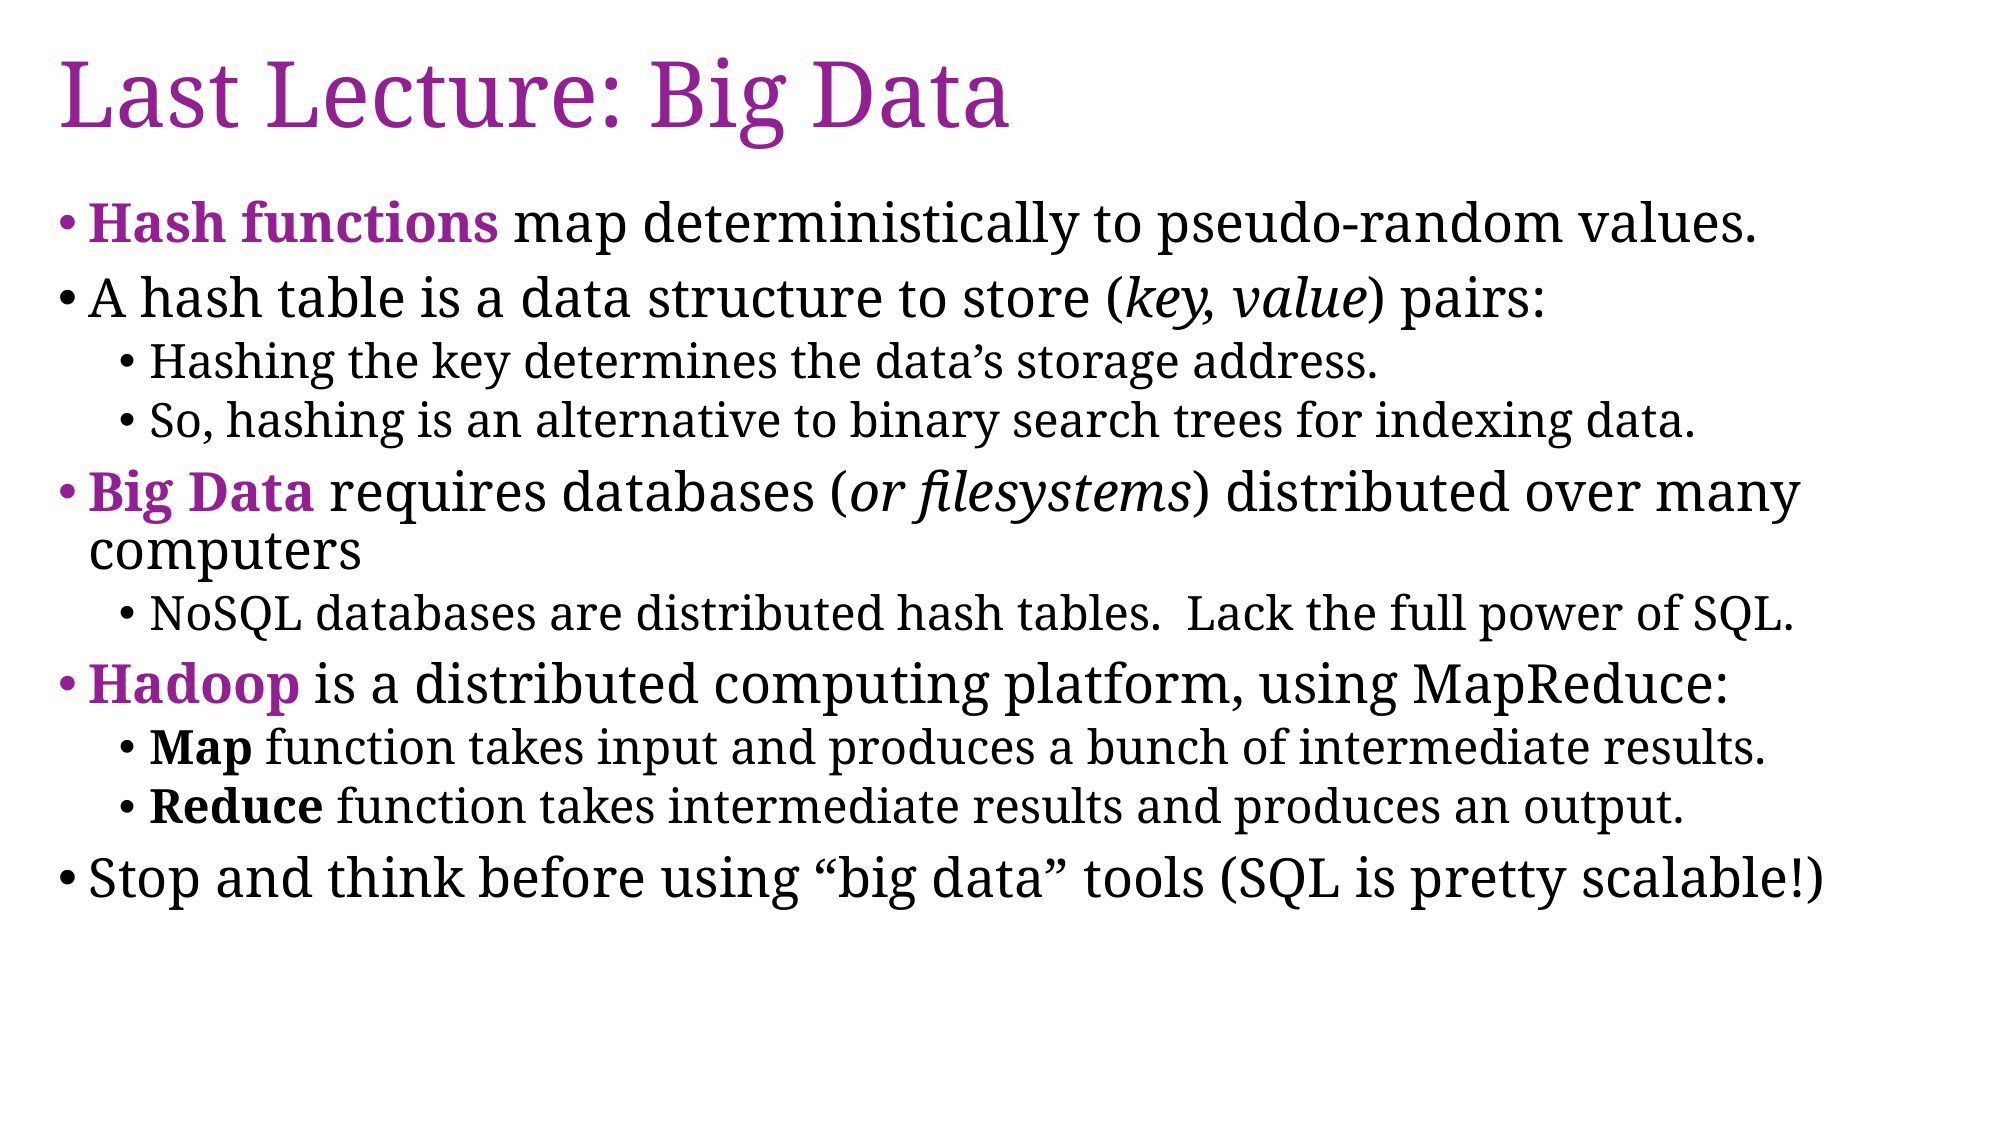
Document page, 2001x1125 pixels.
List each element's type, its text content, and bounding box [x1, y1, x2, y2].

title Last Lecture: Big Data [43, 25, 1953, 171]
list Hash functions map deterministically to pseudo-random values. A hash table is a data structure to store (key, value) pairs: Hashing the key determines the data’s storage address. So, hashing is an alternative to binary search trees for indexing data. Big Data requires databases (or filesystems) distributed over many computers NoSQL databases are distributed hash tables. Lack the full power of SQL. Hadoop is a distributed computing platform, using MapReduce: Map function takes input and produces a bunch of intermediate results. Reduce function takes intermediate results and produces an output. Stop and think before using “big data” tools (SQL is pretty scalable!) [43, 188, 1953, 1106]
